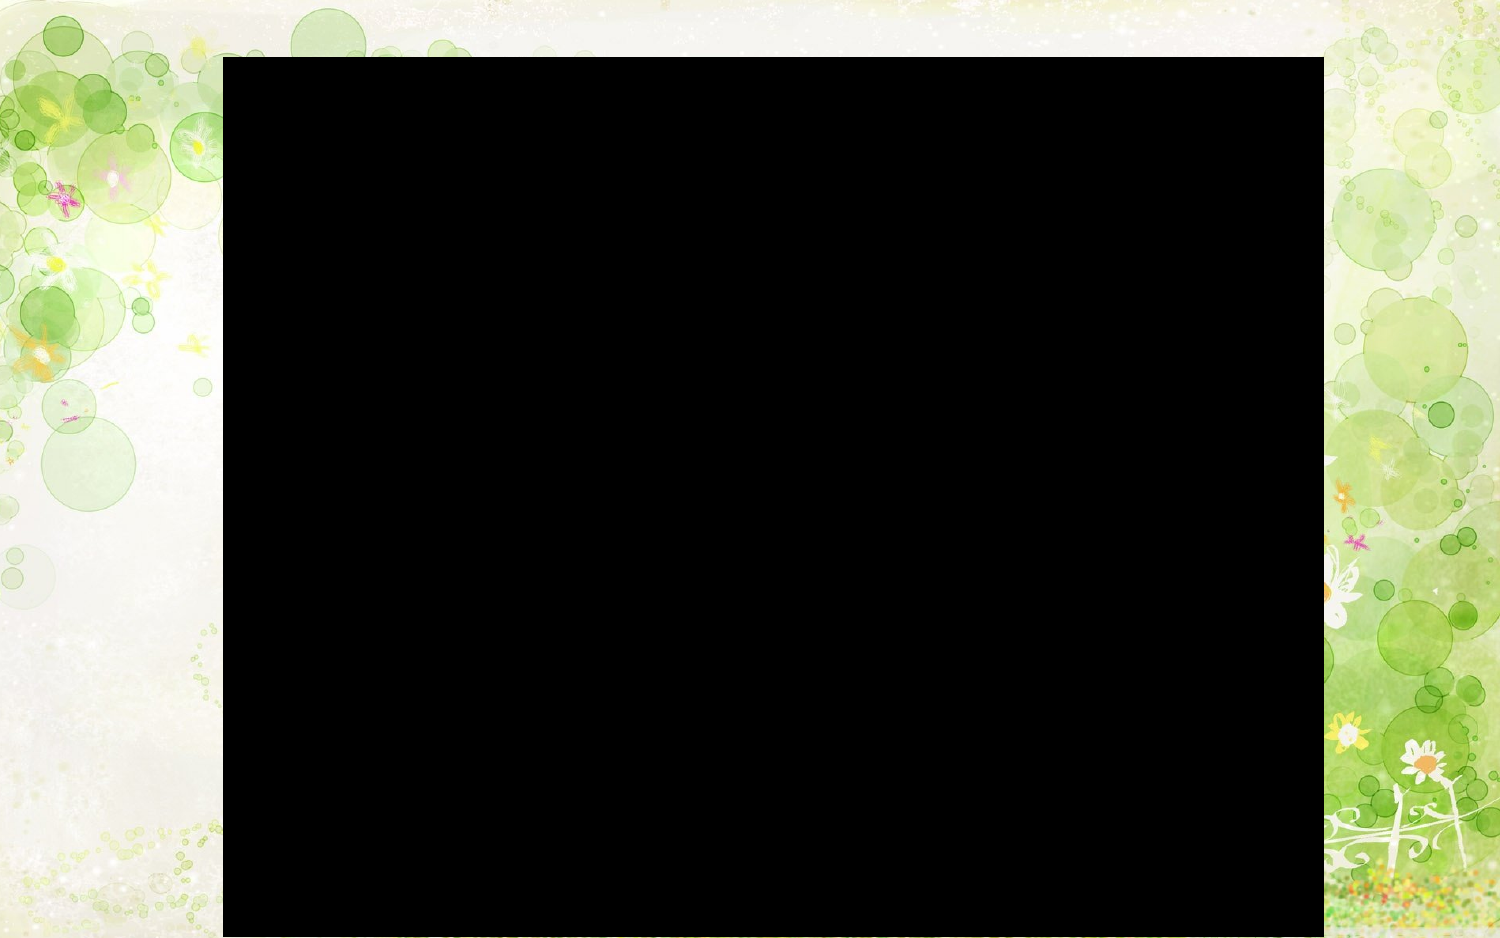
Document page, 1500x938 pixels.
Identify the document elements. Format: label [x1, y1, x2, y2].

picture [0, 0, 1500, 938]
list [222, 55, 1325, 938]
